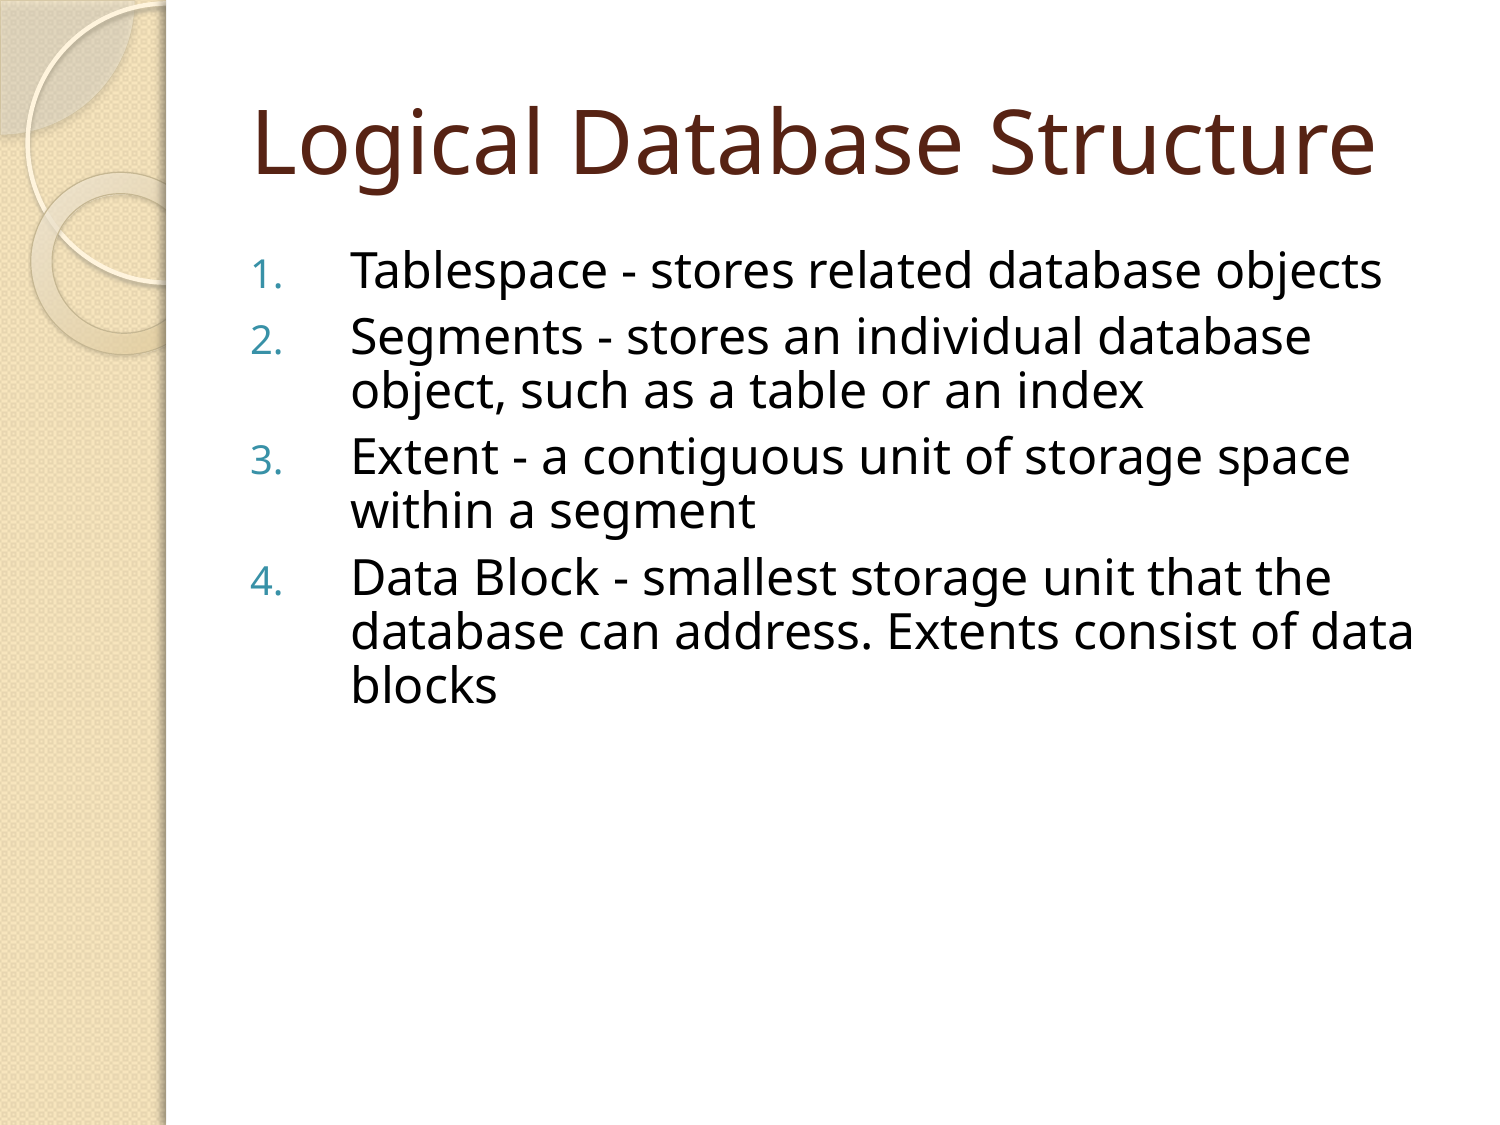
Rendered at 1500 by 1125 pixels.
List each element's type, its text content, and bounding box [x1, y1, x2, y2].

title Logical Database Structure [235, 45, 1466, 233]
list Tablespace - stores related database objects Segments - stores an individual database object, such as a table or an index Extent - a contiguous unit of storage space within a segment Data Block - smallest storage unit that the database can address. Extents consist of data blocks [235, 237, 1466, 1025]
